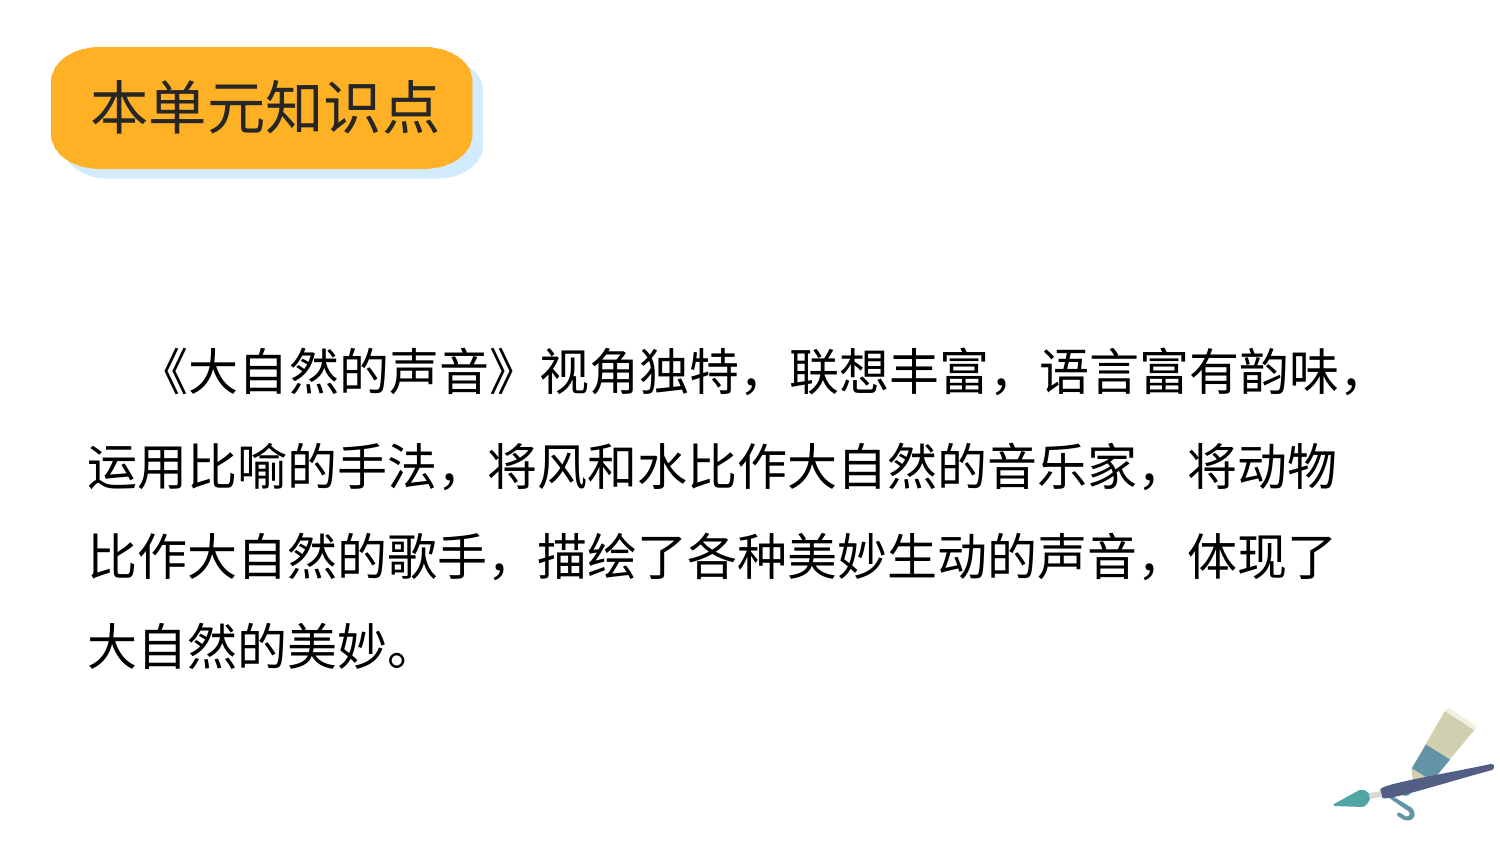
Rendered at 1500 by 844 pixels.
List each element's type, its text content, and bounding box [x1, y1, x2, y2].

text_box 《大自然的声音》视角独特，联想丰富，语言富有韵味，运用比喻的手法，将风和水比作大自然的音乐家，将动物比作大自然的歌手，描绘了各种美妙生动的声音，体现了大自然的美妙。 [76, 265, 1383, 682]
picture [51, 47, 483, 179]
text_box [1358, 708, 1481, 844]
